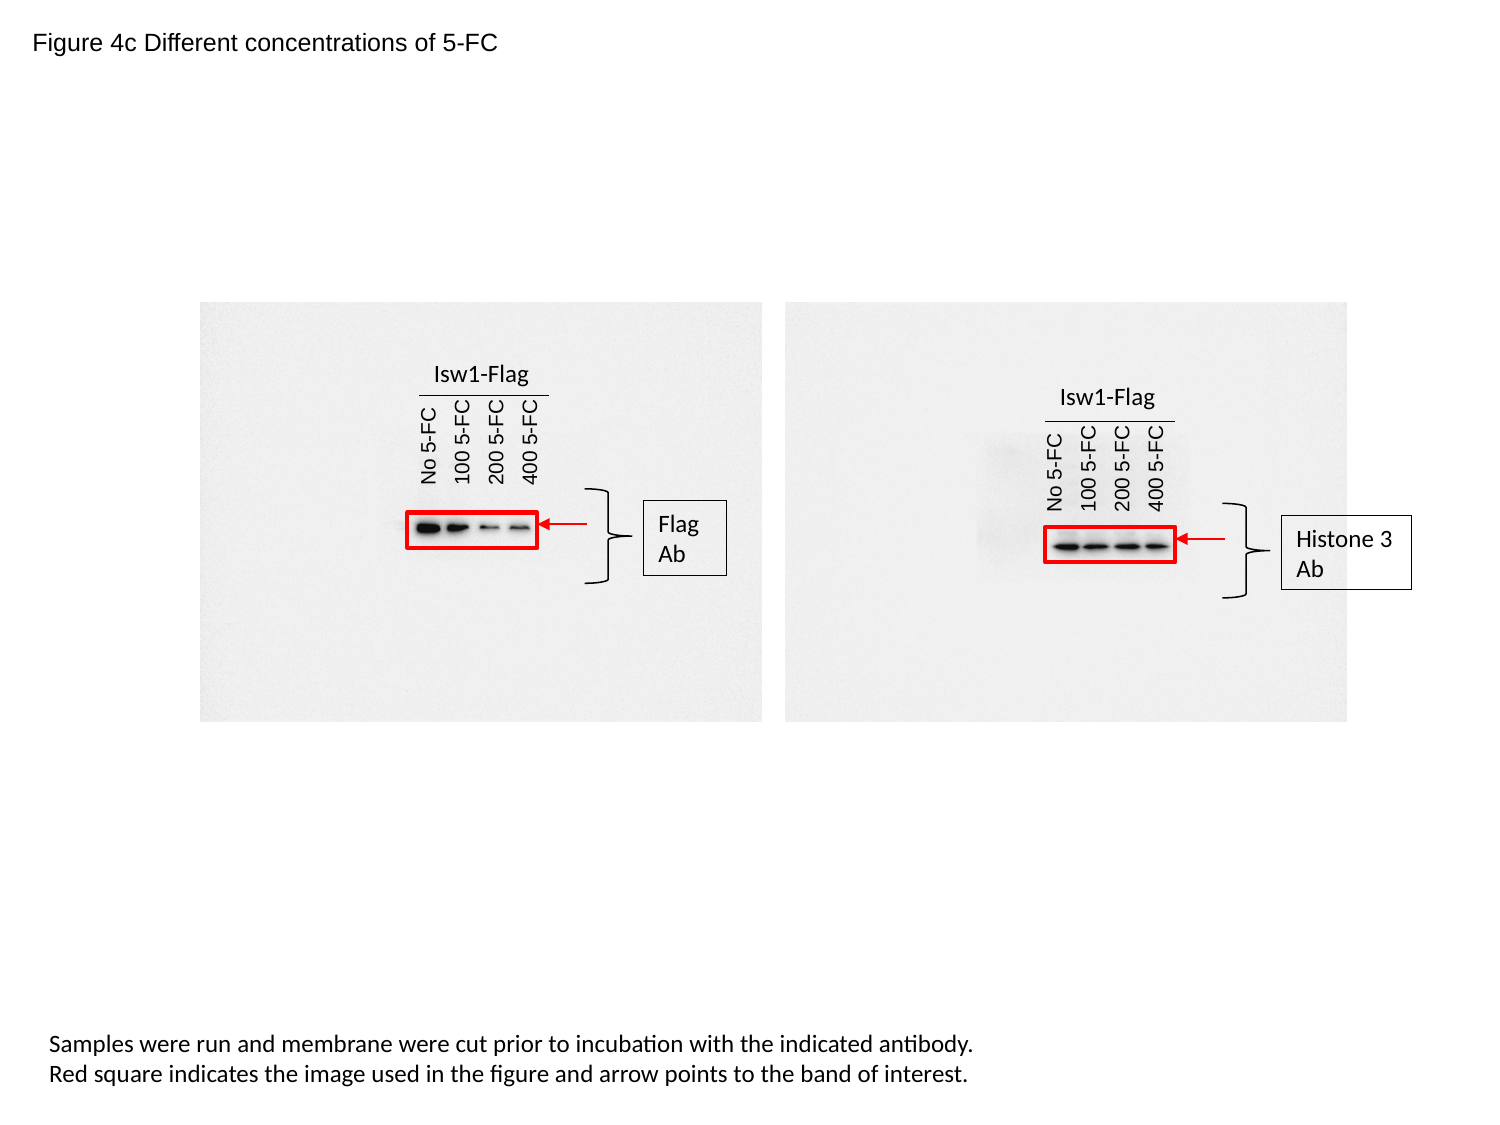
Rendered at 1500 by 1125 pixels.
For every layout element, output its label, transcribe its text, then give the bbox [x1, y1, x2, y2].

text_box Figure 4c Different concentrations of 5-FC [17, 19, 561, 64]
text_box Histone 3 Ab [1352, 515, 1412, 590]
picture [785, 302, 1347, 723]
text_box Samples were run and membrane were cut prior to incubation with the indicated antibody. Red square indicates the image used in the figure and arrow points to the band of interest. [34, 1020, 991, 1096]
picture [200, 302, 763, 723]
